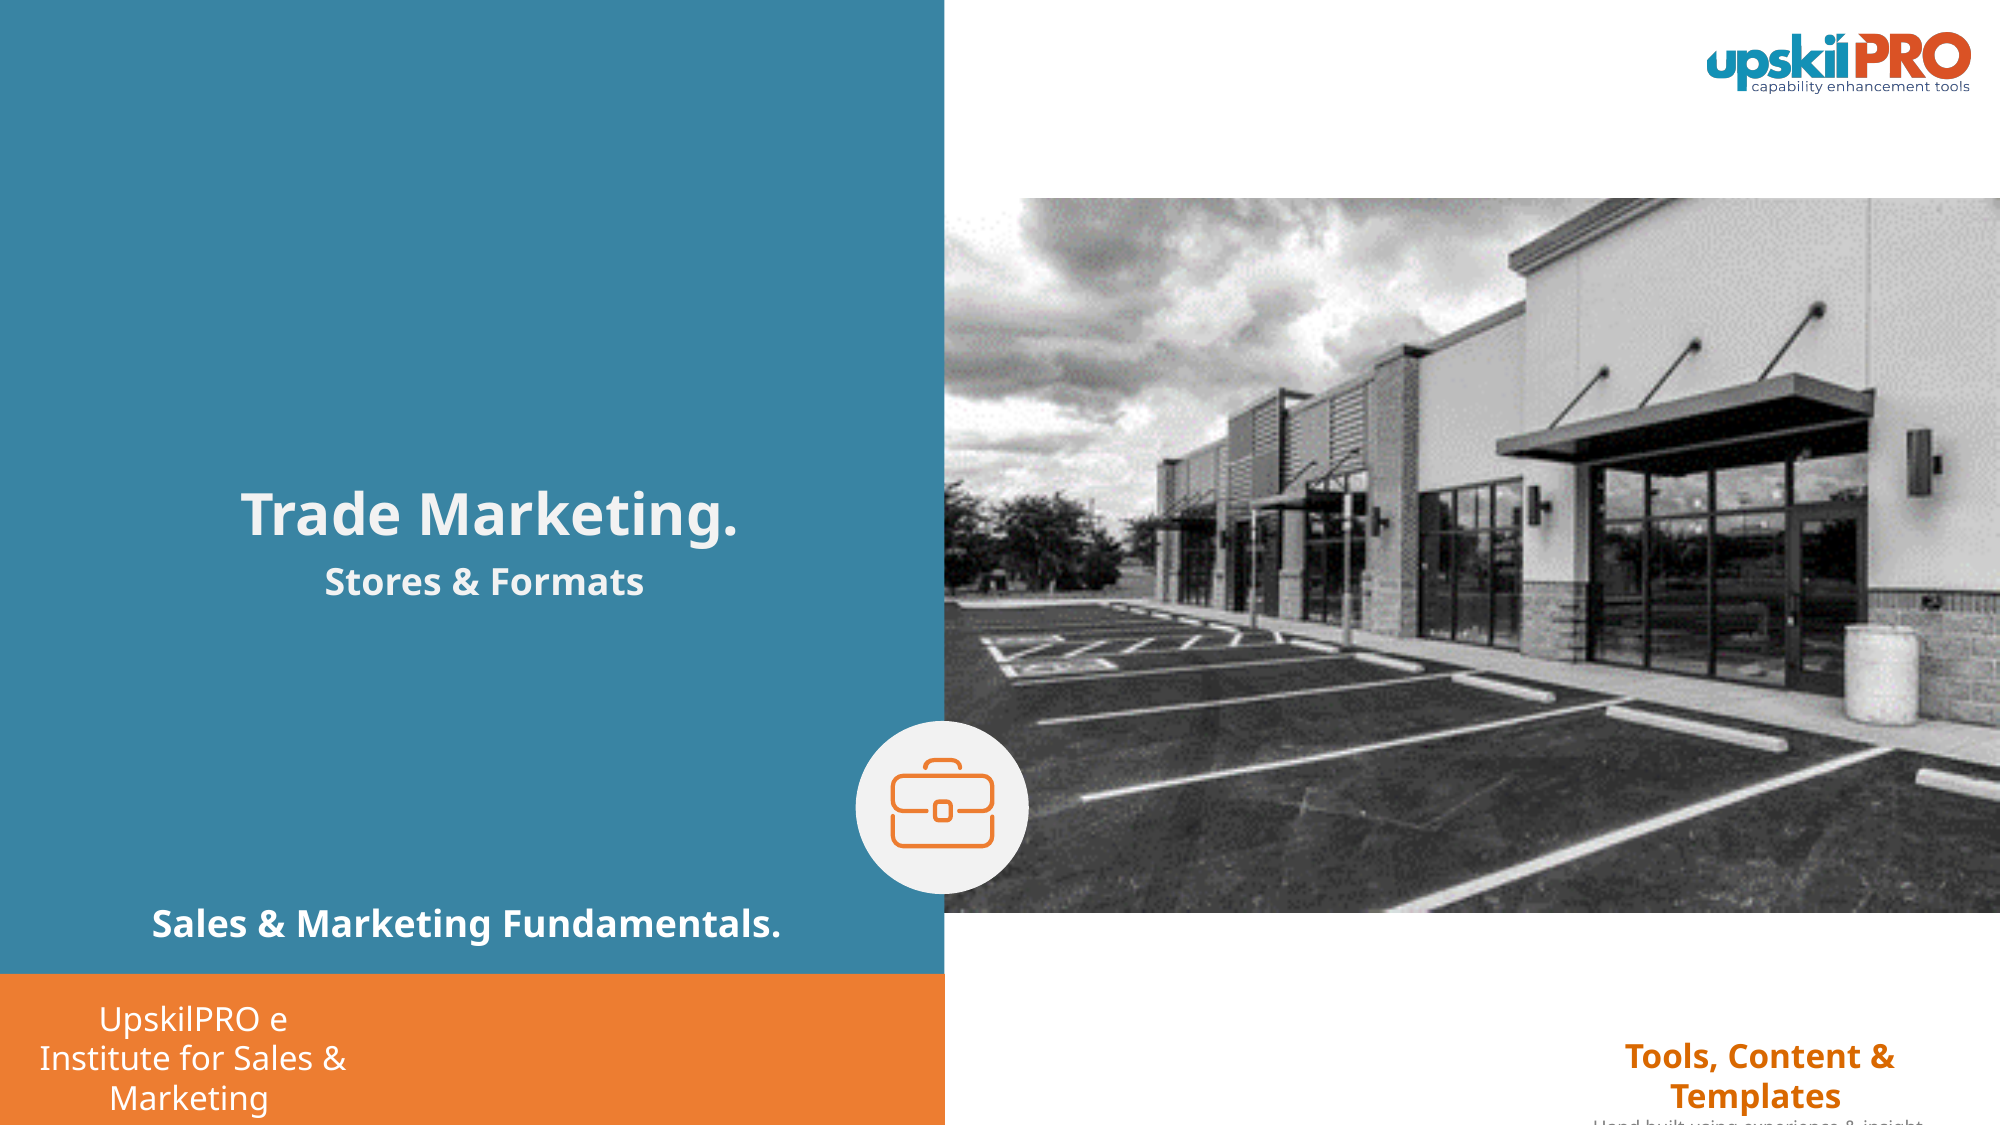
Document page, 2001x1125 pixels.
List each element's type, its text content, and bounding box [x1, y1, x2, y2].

text_box UpskilPRO e Institute for Sales & Marketing [0, 990, 415, 1125]
text_box Trade Marketing. [6, 469, 929, 550]
picture [929, 198, 2000, 913]
text_box Sales & Marketing Fundamentals. [23, 892, 921, 953]
text_box [0, 973, 946, 1125]
text_box Tools, Content & Templates Hand built using experience & insight [1520, 1028, 2000, 1125]
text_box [855, 720, 1029, 895]
picture [1707, 32, 1971, 94]
text_box [0, 0, 945, 973]
text_box Stores & Formats [6, 550, 929, 611]
